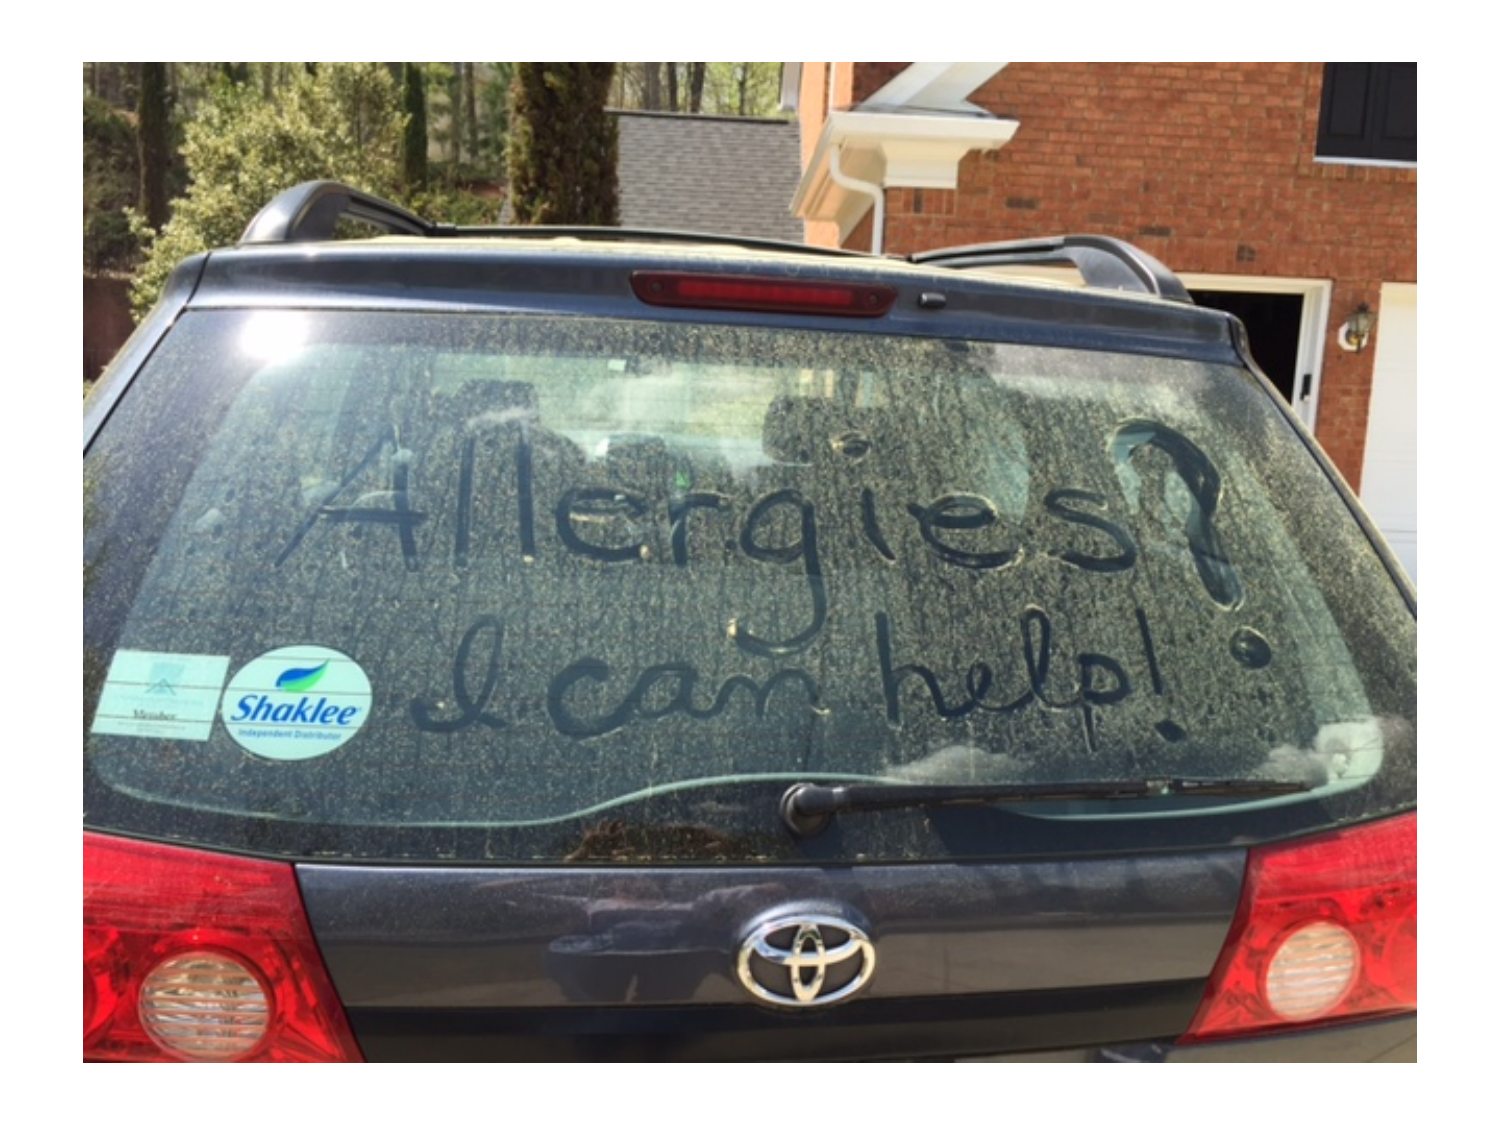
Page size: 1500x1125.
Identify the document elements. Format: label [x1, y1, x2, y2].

picture [83, 62, 1417, 1063]
